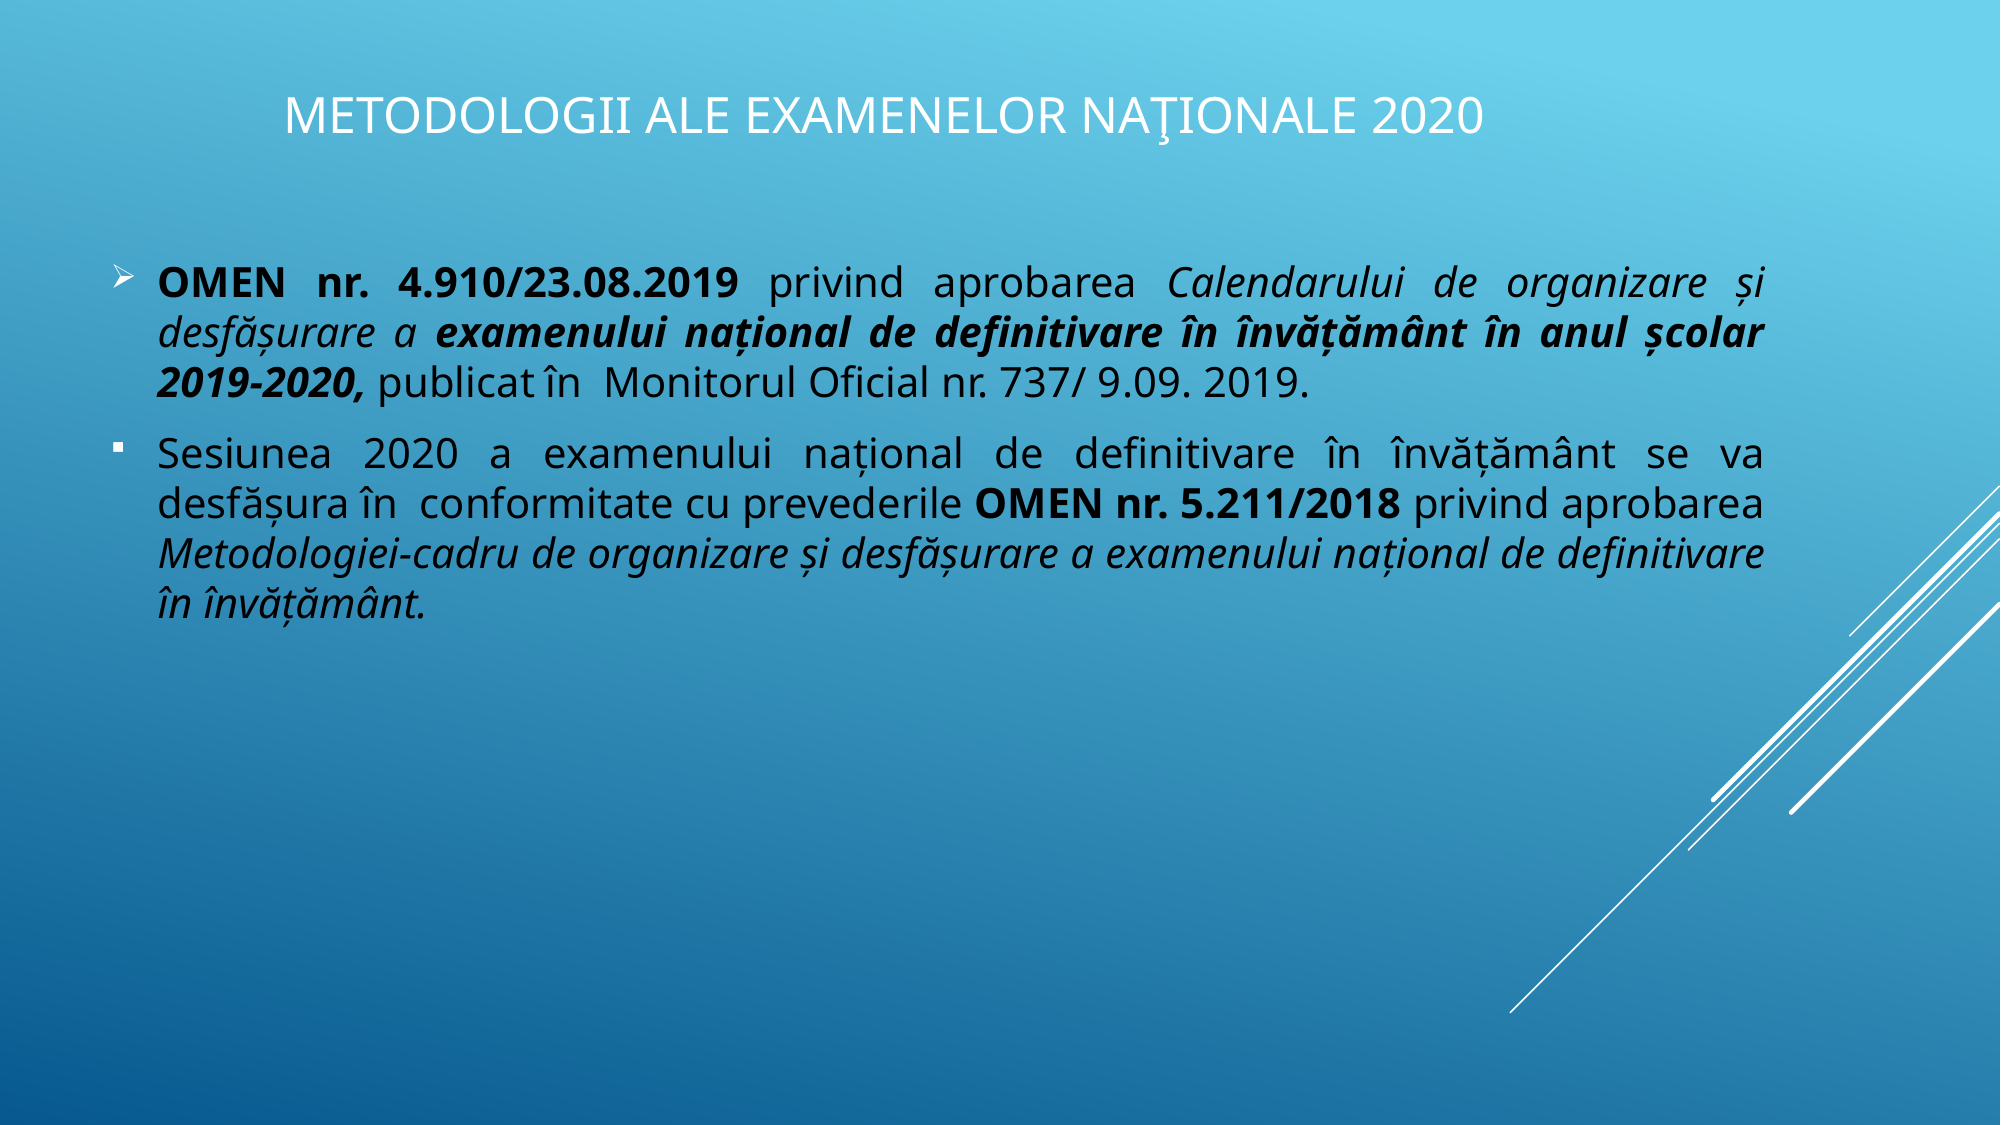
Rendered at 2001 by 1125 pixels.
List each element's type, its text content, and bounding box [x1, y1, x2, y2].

list OMEN nr. 4.910/23.08.2019 privind aprobarea Calendarului de organizare și desfășurare a examenului național de definitivare în învățământ în anul școlar 2019-2020, publicat în Monitorul Oficial nr. 737/ 9.09. 2019. Sesiunea 2020 a examenului național de definitivare în învățământ se va desfășura în conformitate cu prevederile OMEN nr. 5.211/2018 privind aprobarea Metodologiei-cadru de organizare și desfășurare a examenului național de definitivare în învățământ. [95, 322, 1780, 702]
text_box METODOLOGII ALE EXAMENELOR NAŢIONALE 2020 [268, 75, 1759, 151]
